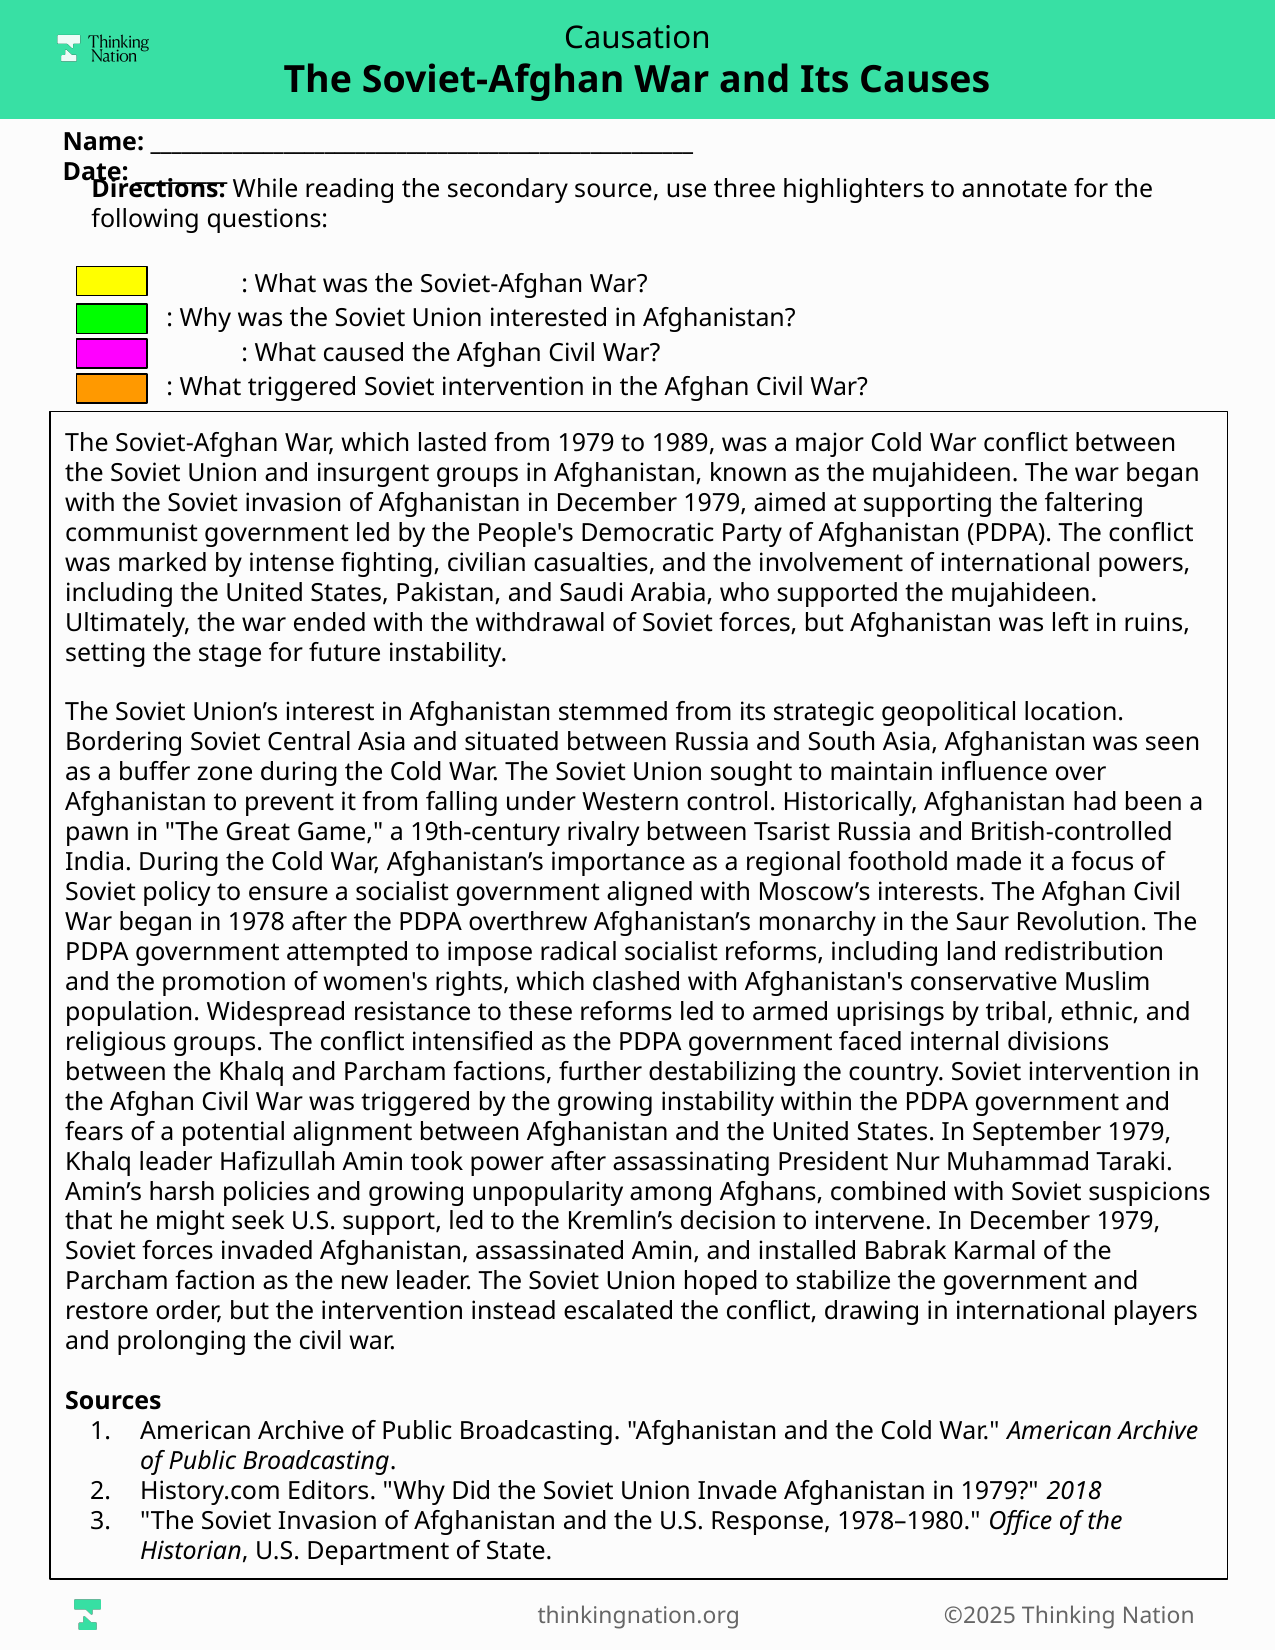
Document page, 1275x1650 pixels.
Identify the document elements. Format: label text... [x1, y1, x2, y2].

text_box ©2025 Thinking Nation [909, 1584, 1211, 1636]
text_box [76, 304, 148, 334]
text_box Directions: While reading the secondary source, use three highlighters to annotate for the following questions: : What was the Soviet-Afghan War? : Why was the Soviet Union interested in Afghanistan? : What caused the Afghan Civil War? : What triggered Soviet intervention in the Afghan Civil War? [76, 157, 1202, 411]
text_box [76, 373, 148, 403]
picture [47, 26, 152, 71]
text_box Causation The Soviet-Afghan War and Its Causes [0, 0, 1275, 119]
text_box Name: _____________________________________________________ Date: _________ [47, 110, 1173, 170]
text_box [76, 266, 148, 296]
text_box thinkingnation.org [488, 1584, 790, 1636]
text_box The Soviet-Afghan War, which lasted from 1979 to 1989, was a major Cold War conflict between the Soviet Union and insurgent groups in Afghanistan, known as the mujahideen. The war began with the Soviet invasion of Afghanistan in December 1979, aimed at supporting the faltering communist government led by the People's Democratic Party of Afghanistan (PDPA). The conflict was marked by intense fighting, civilian casualties, and the involvement of international powers, including the United States, Pakistan, and Saudi Arabia, who supported the mujahideen. Ultimately, the war ended with the withdrawal of Soviet forces, but Afghanistan was left in ruins, setting the stage for future instability. The Soviet Union’s interest in Afghanistan stemmed from its strategic geopolitical location. Bordering Soviet Central Asia and situated between Russia and South Asia, Afghanistan was seen as a buffer zone during the Cold War. The Soviet Union sought to maintain influence over Afghanistan to prevent it from falling under Western control. Historically, Afghanistan had been a pawn in "The Great Game," a 19th-century rivalry between Tsarist Russia and British-controlled India. During the Cold War, Afghanistan’s importance as a regional foothold made it a focus of Soviet policy to ensure a socialist government aligned with Moscow’s interests. The Afghan Civil War began in 1978 after the PDPA overthrew Afghanistan’s monarchy in the Saur Revolution. The PDPA government attempted to impose radical socialist reforms, including land redistribution and the promotion of women's rights, which clashed with Afghanistan's conservative Muslim population. Widespread resistance to these reforms led to armed uprisings by tribal, ethnic, and religious groups. The conflict intensified as the PDPA government faced internal divisions between the Khalq and Parcham factions, further destabilizing the country. Soviet intervention in the Afghan Civil War was triggered by the growing instability within the PDPA government and fears of a potential alignment between Afghanistan and the United States. In September 1979, Khalq leader Hafizullah Amin took power after assassinating President Nur Muhammad Taraki. Amin’s harsh policies and growing unpopularity among Afghans, combined with Soviet suspicions that he might seek U.S. support, led to the Kremlin’s decision to intervene. In December 1979, Soviet forces invaded Afghanistan, assassinated Amin, and installed Babrak Karmal of the Parcham faction as the new leader. The Soviet Union hoped to stabilize the government and restore order, but the intervention instead escalated the conflict, drawing in international players and prolonging the civil war. Sources American Archive of Public Broadcasting. "Afghanistan and the Cold War." American Archive of Public Broadcasting. History.com Editors. "Why Did the Soviet Union Invade Afghanistan in 1979?" 2018 "The Soviet Invasion of Afghanistan and the U.S. Response, 1978–1980." Office of the Historian, U.S. Department of State. [50, 411, 1228, 1580]
text_box [76, 339, 148, 369]
picture [65, 1592, 109, 1636]
